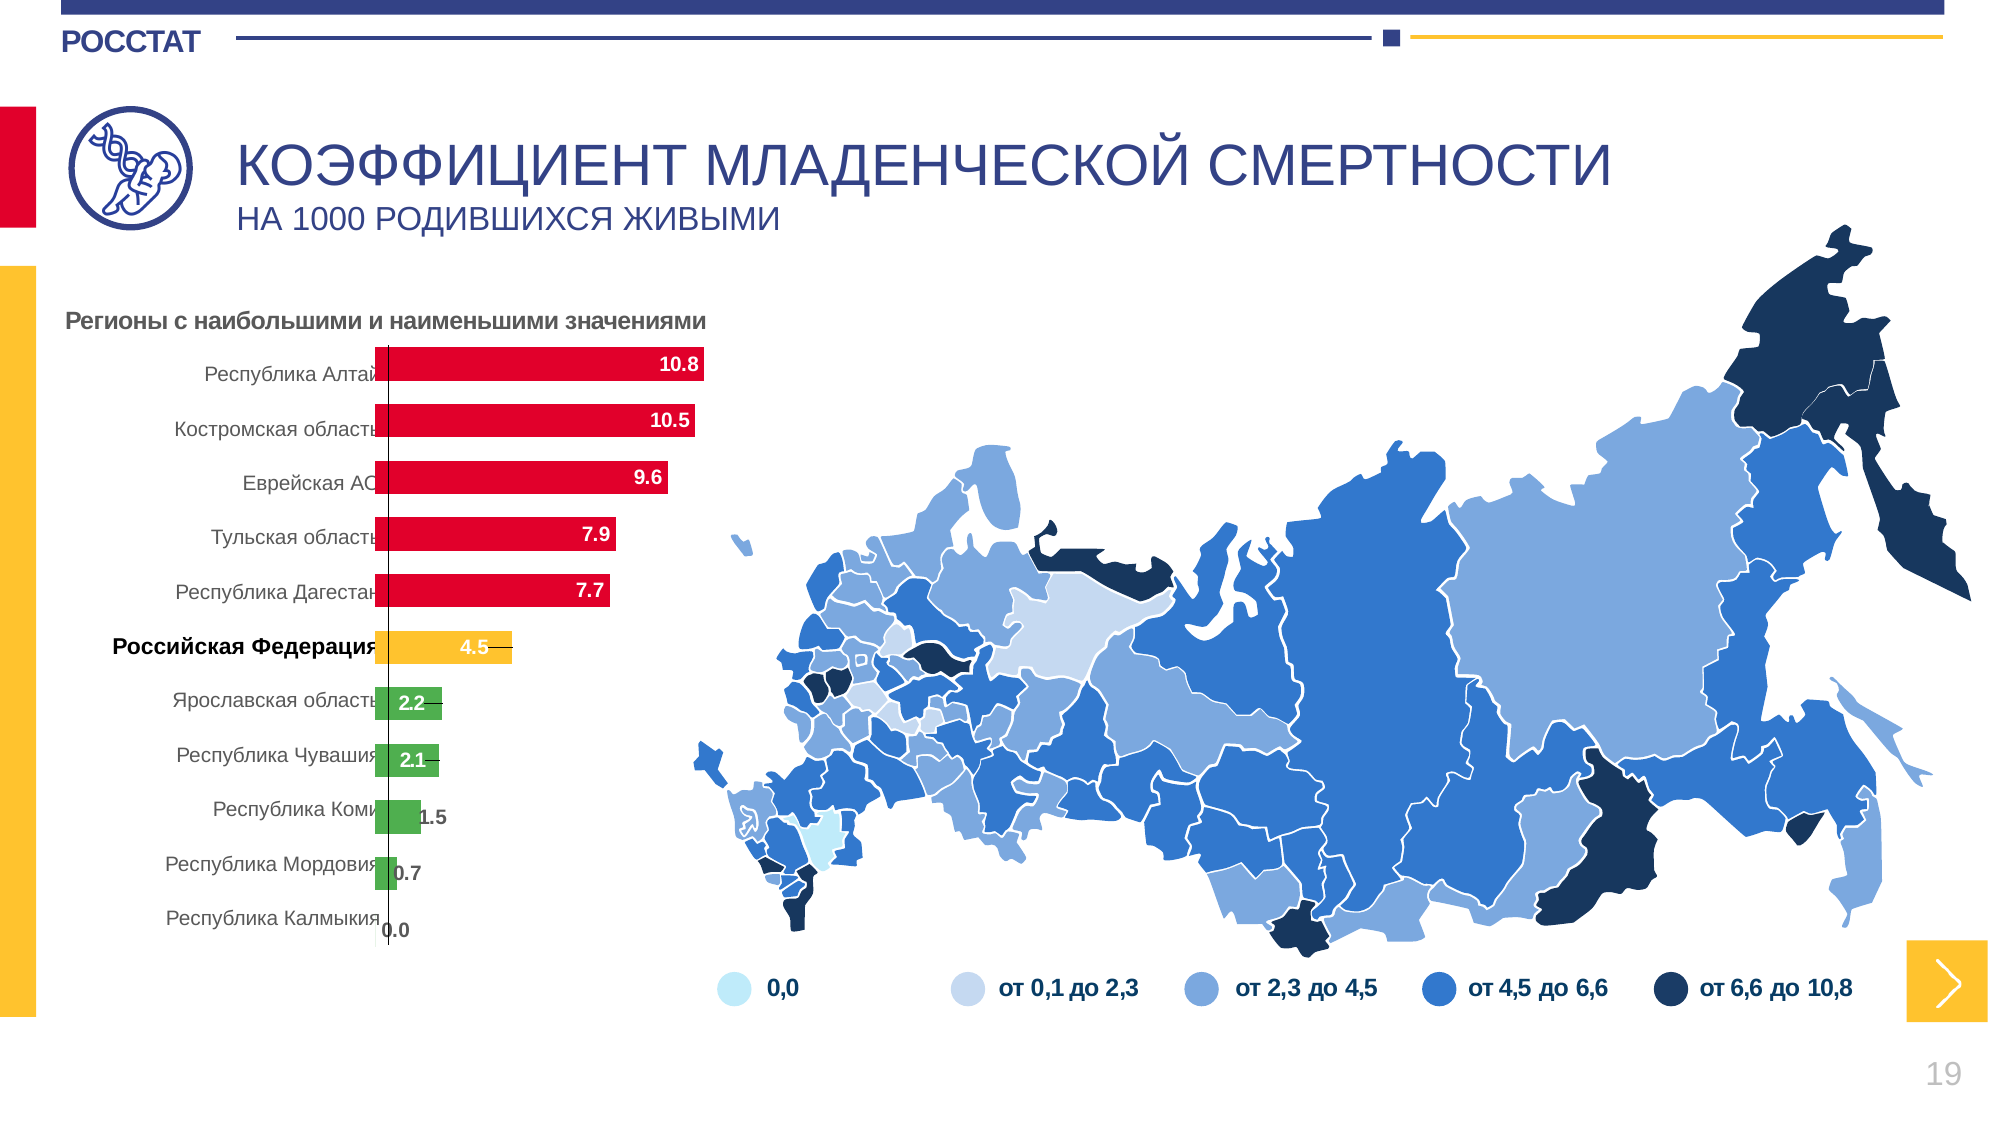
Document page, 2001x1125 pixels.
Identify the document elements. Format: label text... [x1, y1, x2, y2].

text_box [1184, 963, 1391, 1010]
table_cell Российская Федерация [42, 618, 367, 673]
text_box Регионы с наибольшими и наименьшими значениями [50, 297, 693, 342]
table_cell Республика Мордовия [42, 836, 367, 890]
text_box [951, 963, 1153, 1010]
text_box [1422, 963, 1622, 1010]
table_cell Республика Коми [42, 782, 367, 836]
slide_number 19 [1527, 1042, 1978, 1103]
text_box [717, 963, 951, 1010]
table_cell Ярославская область [42, 673, 367, 727]
table_cell Республика Дагестан [42, 564, 367, 618]
table_cell Костромская область [42, 401, 367, 455]
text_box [1906, 940, 1988, 1023]
table_header Республика Алтай [42, 347, 367, 401]
list КОЭФФИЦИЕНТ МЛАДЕНЧЕСКОЙ СМЕРТНОСТИ НА 1000 РОДИВШИХСЯ ЖИВЫМИ [221, 131, 1759, 257]
table_cell Тульская область [42, 510, 367, 564]
chart [367, 322, 749, 972]
table_cell Республика Чувашия [42, 727, 367, 782]
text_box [1653, 963, 1866, 1010]
table_cell Республика Калмыкия [42, 890, 367, 945]
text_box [71, 109, 190, 228]
table_cell Еврейская АО [42, 455, 367, 510]
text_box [236, 29, 1943, 116]
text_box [693, 224, 1972, 958]
